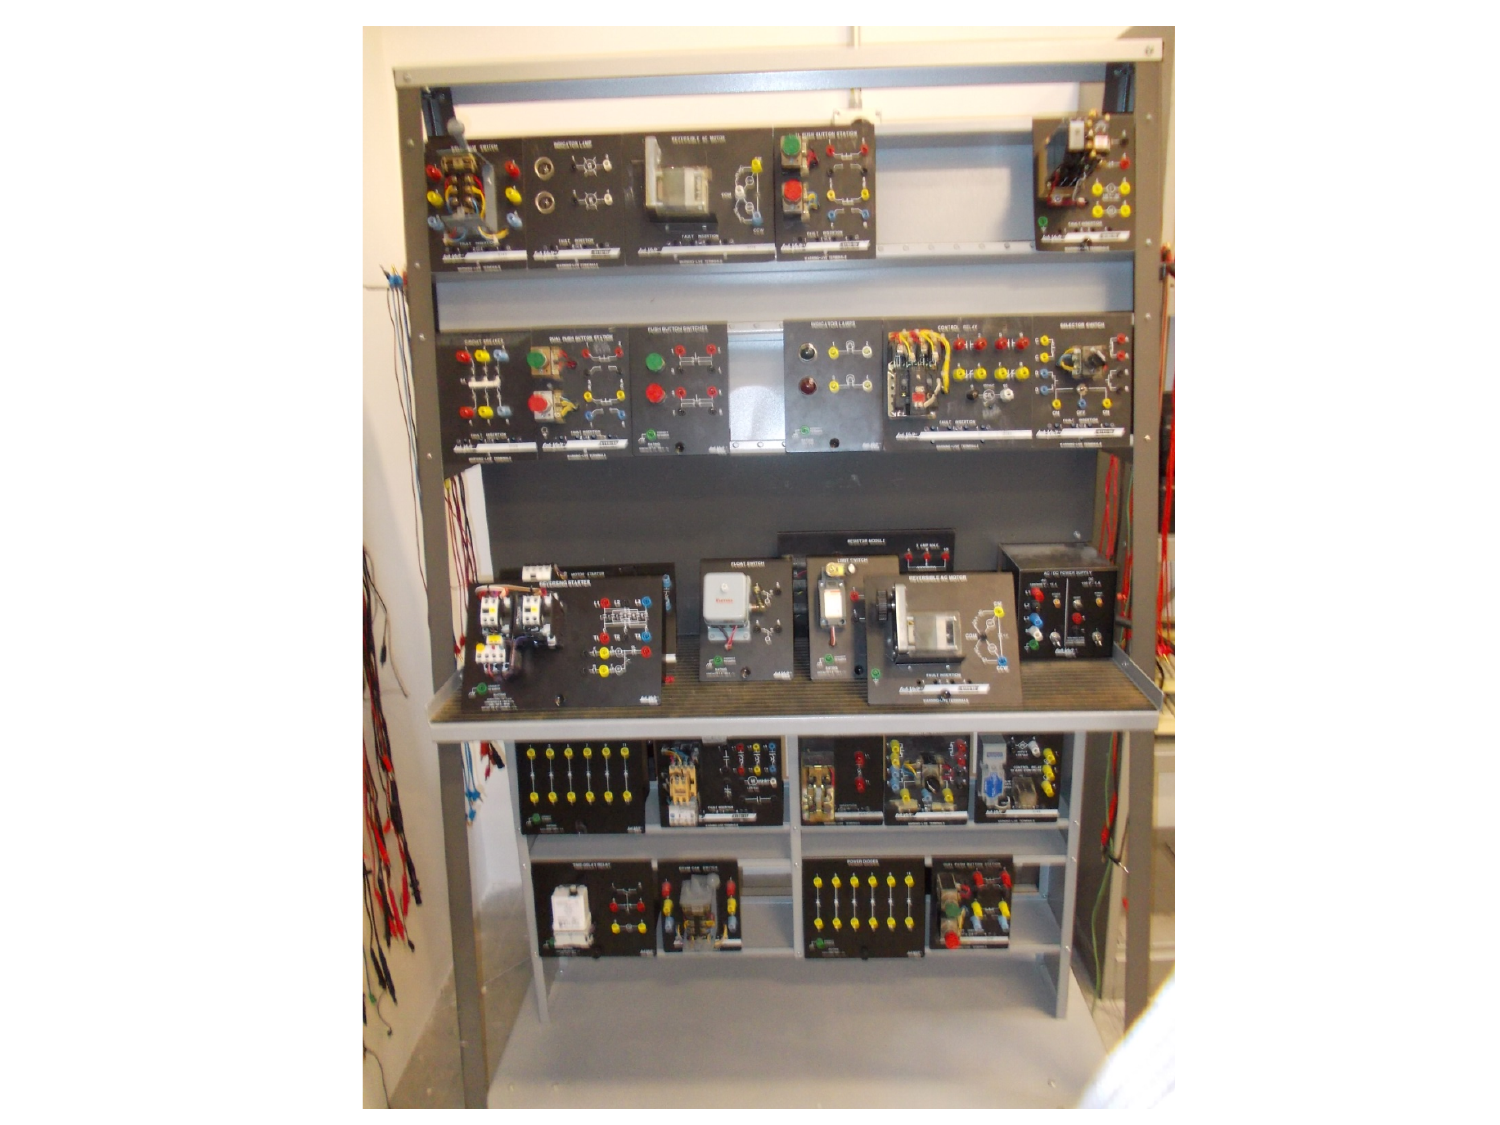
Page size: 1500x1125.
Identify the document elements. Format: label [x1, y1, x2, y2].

list [226, 160, 1311, 974]
picture [363, 27, 1175, 160]
picture [363, 974, 1175, 1108]
